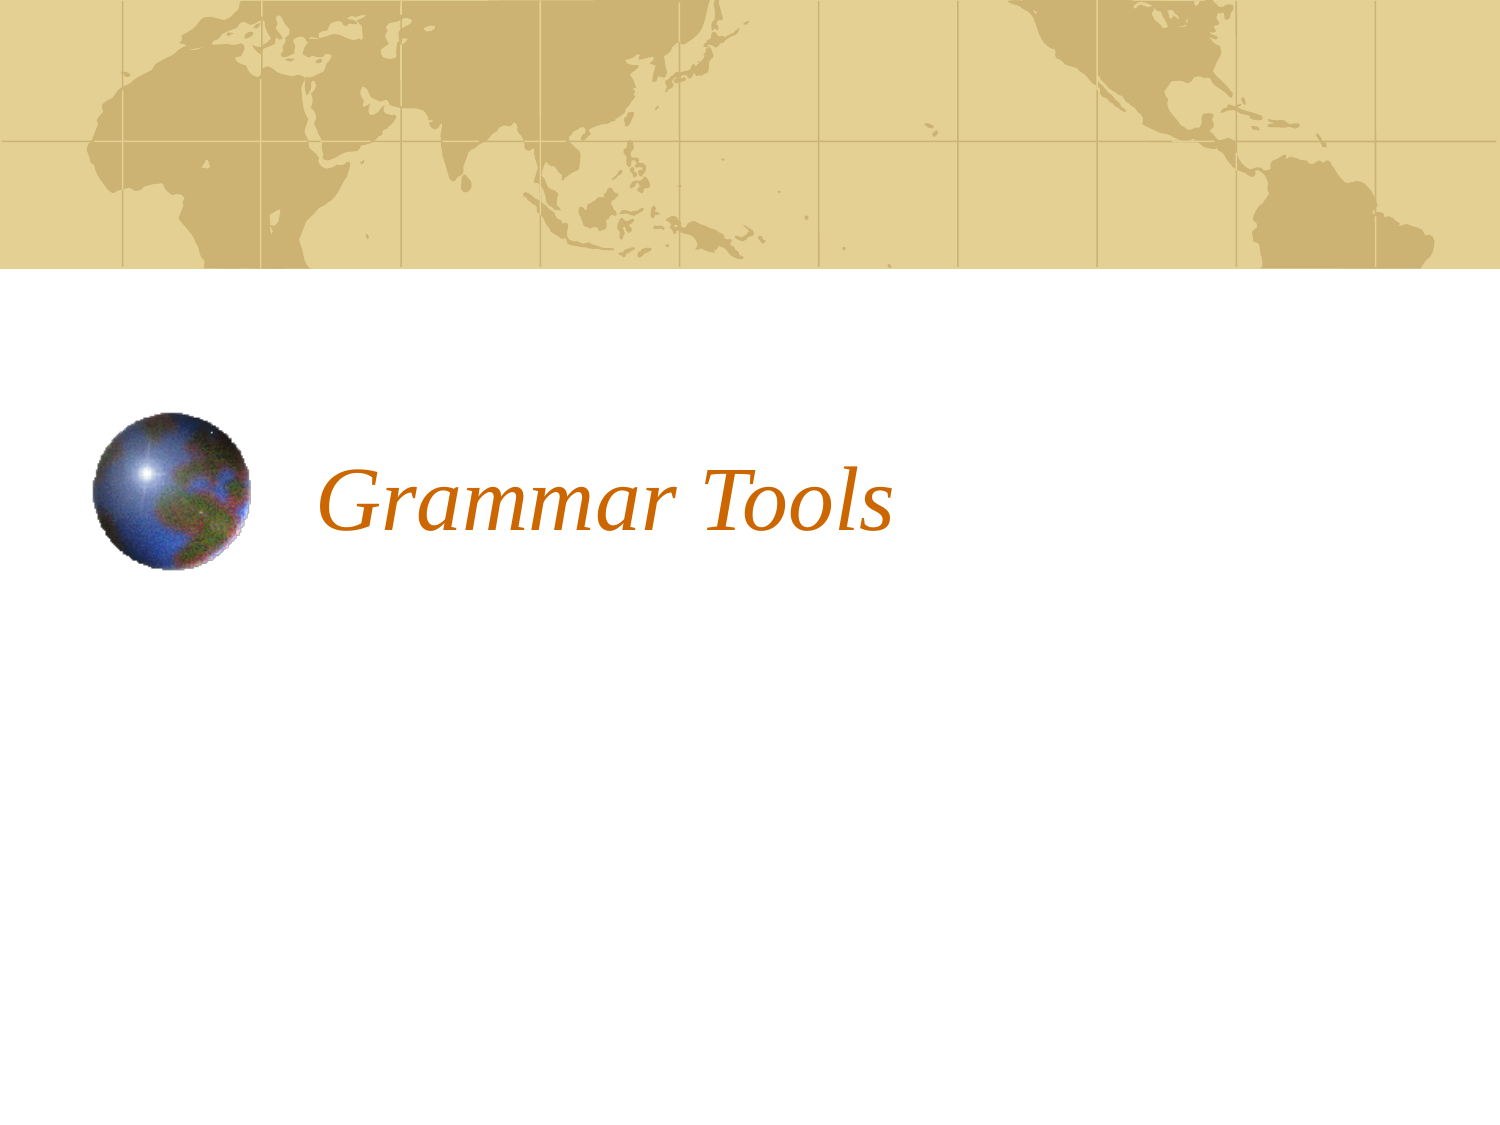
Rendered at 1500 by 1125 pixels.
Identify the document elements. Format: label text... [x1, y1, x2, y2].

picture [87, 407, 268, 575]
title Grammar Tools [299, 299, 1438, 688]
